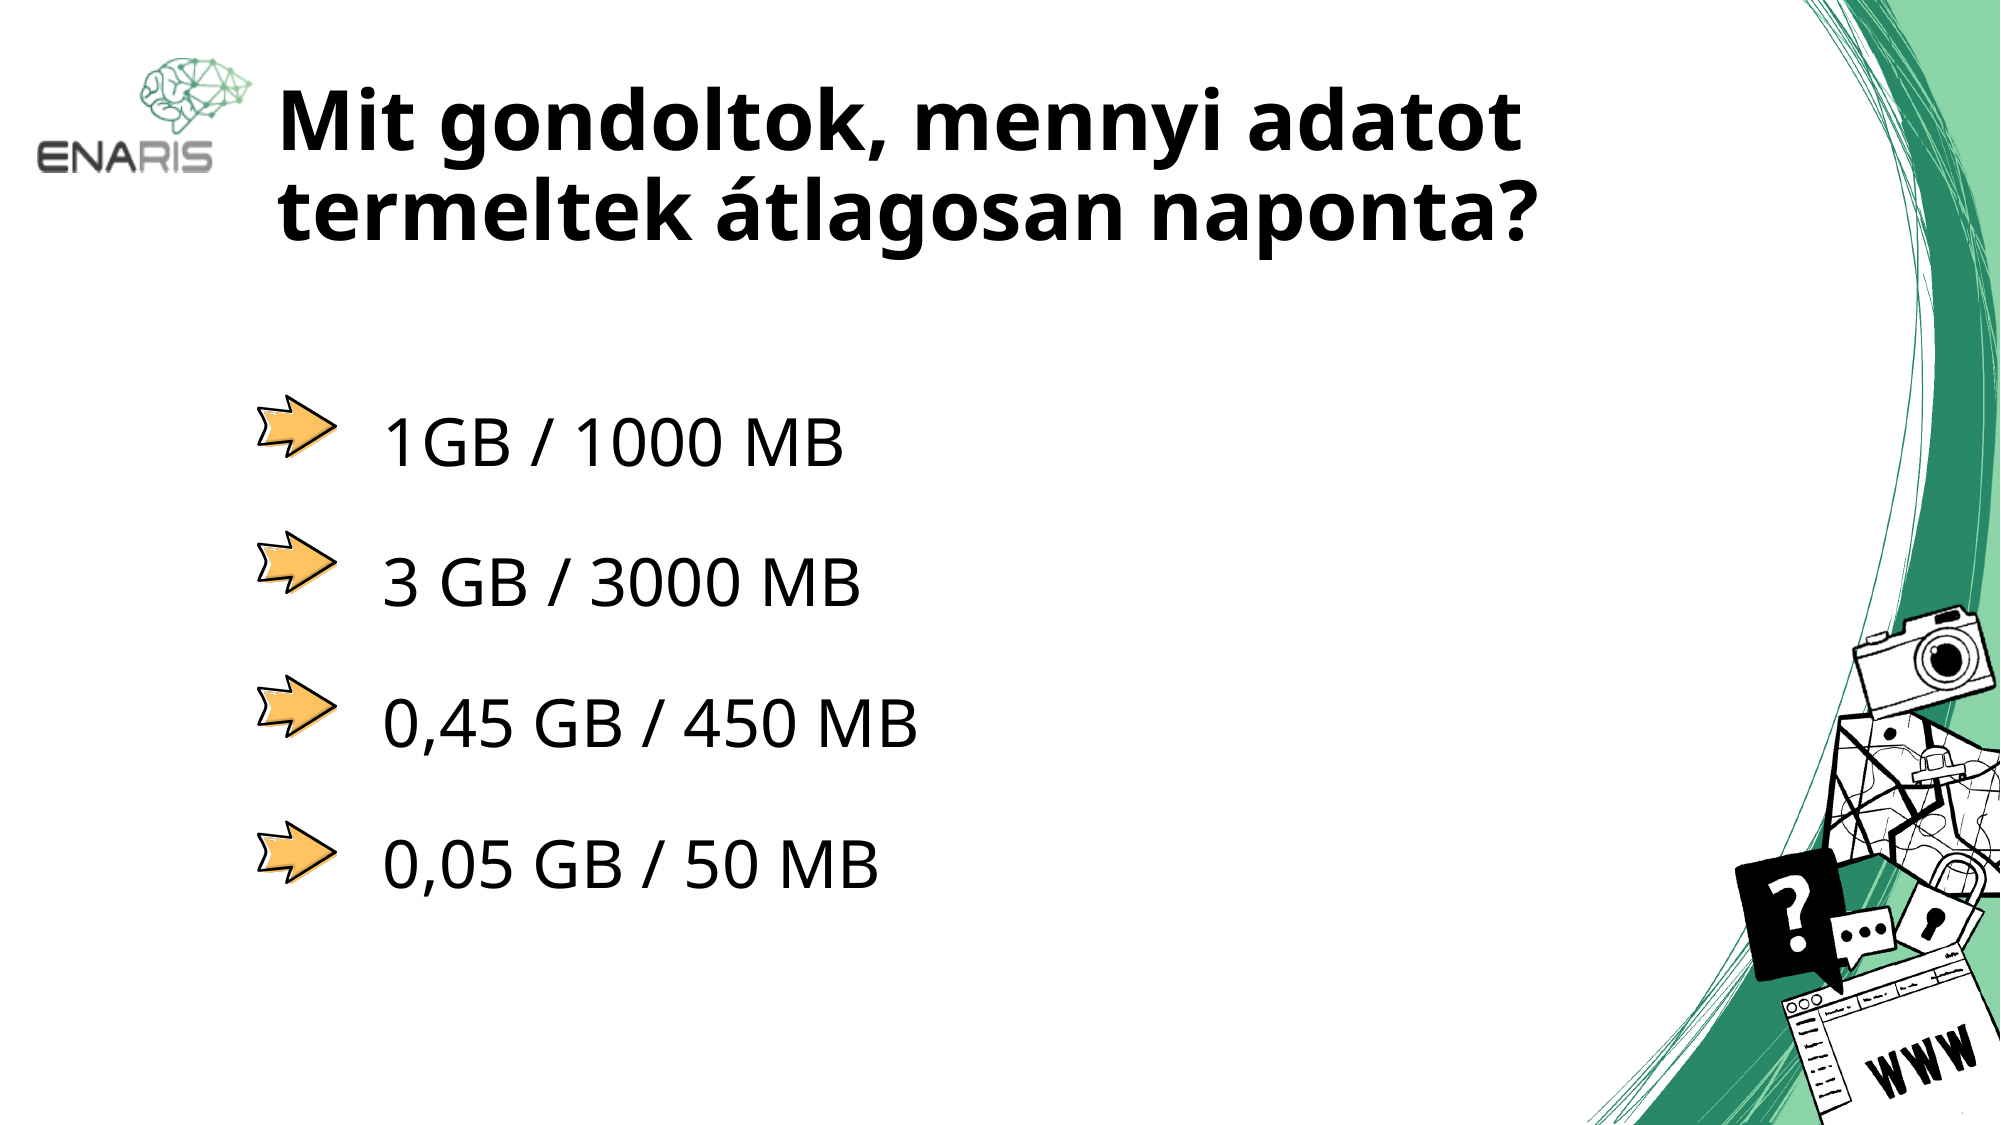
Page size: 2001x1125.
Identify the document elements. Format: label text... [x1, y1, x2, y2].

picture [37, 58, 254, 173]
list 1GB / 1000 MB 3 GB / 3000 MB 0,45 GB / 450 MB 0,05 GB / 50 MB [367, 352, 1728, 1014]
picture [243, 654, 348, 759]
picture [243, 800, 348, 905]
picture [408, 0, 2000, 1125]
picture [243, 374, 348, 479]
picture [243, 510, 348, 615]
title Mit gondoltok, mennyi adatot termeltek átlagosan naponta? [261, 59, 1871, 278]
